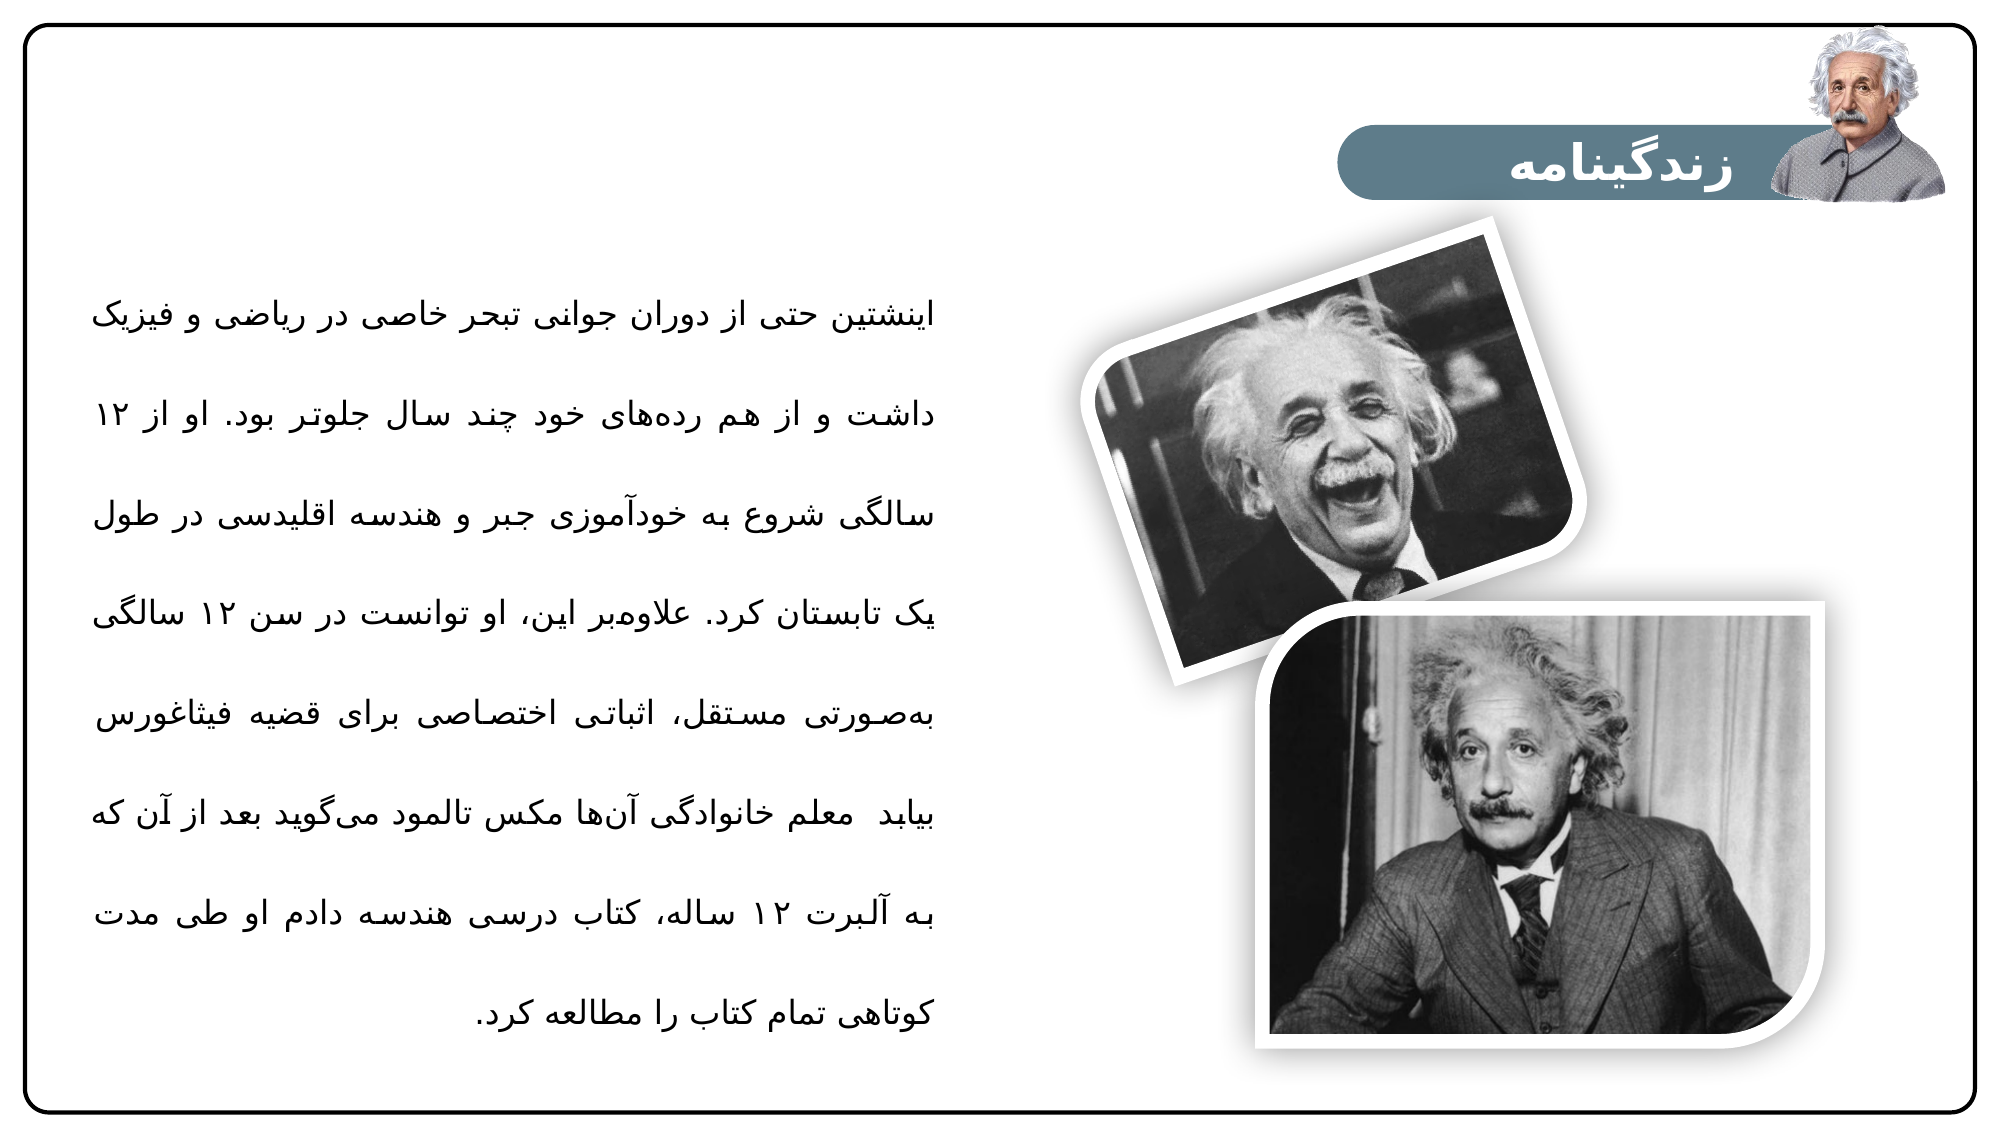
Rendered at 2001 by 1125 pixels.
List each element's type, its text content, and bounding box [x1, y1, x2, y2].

picture [1095, 239, 1818, 1042]
picture [1761, 14, 1954, 213]
text_box زندگینامه [1437, 123, 1750, 200]
list اینشتین حتی از دوران جوانی تبحر خاصی در ریاضی و فیزیک داشت و از هم رده‌های خود چند سال جلوتر بود. او از ۱۲ سالگی شروع به خودآموزی جبر و هندسه اقلیدسی در طول یک تابستان کرد. علاوه‌بر این، او توانست در سن ۱۲ سالگی به‌صورتی مستقل، اثباتی اختصاصی برای قضیه فیثاغورس بیابد معلم خانوادگی آن‌ها مکس تالمود می‌گوید بعد از آن که به آلبرت ۱۲ ساله، کتاب درسی هندسه دادم او طی مدت کوتاهی تمام کتاب را مطالعه کرد. [75, 224, 950, 1000]
